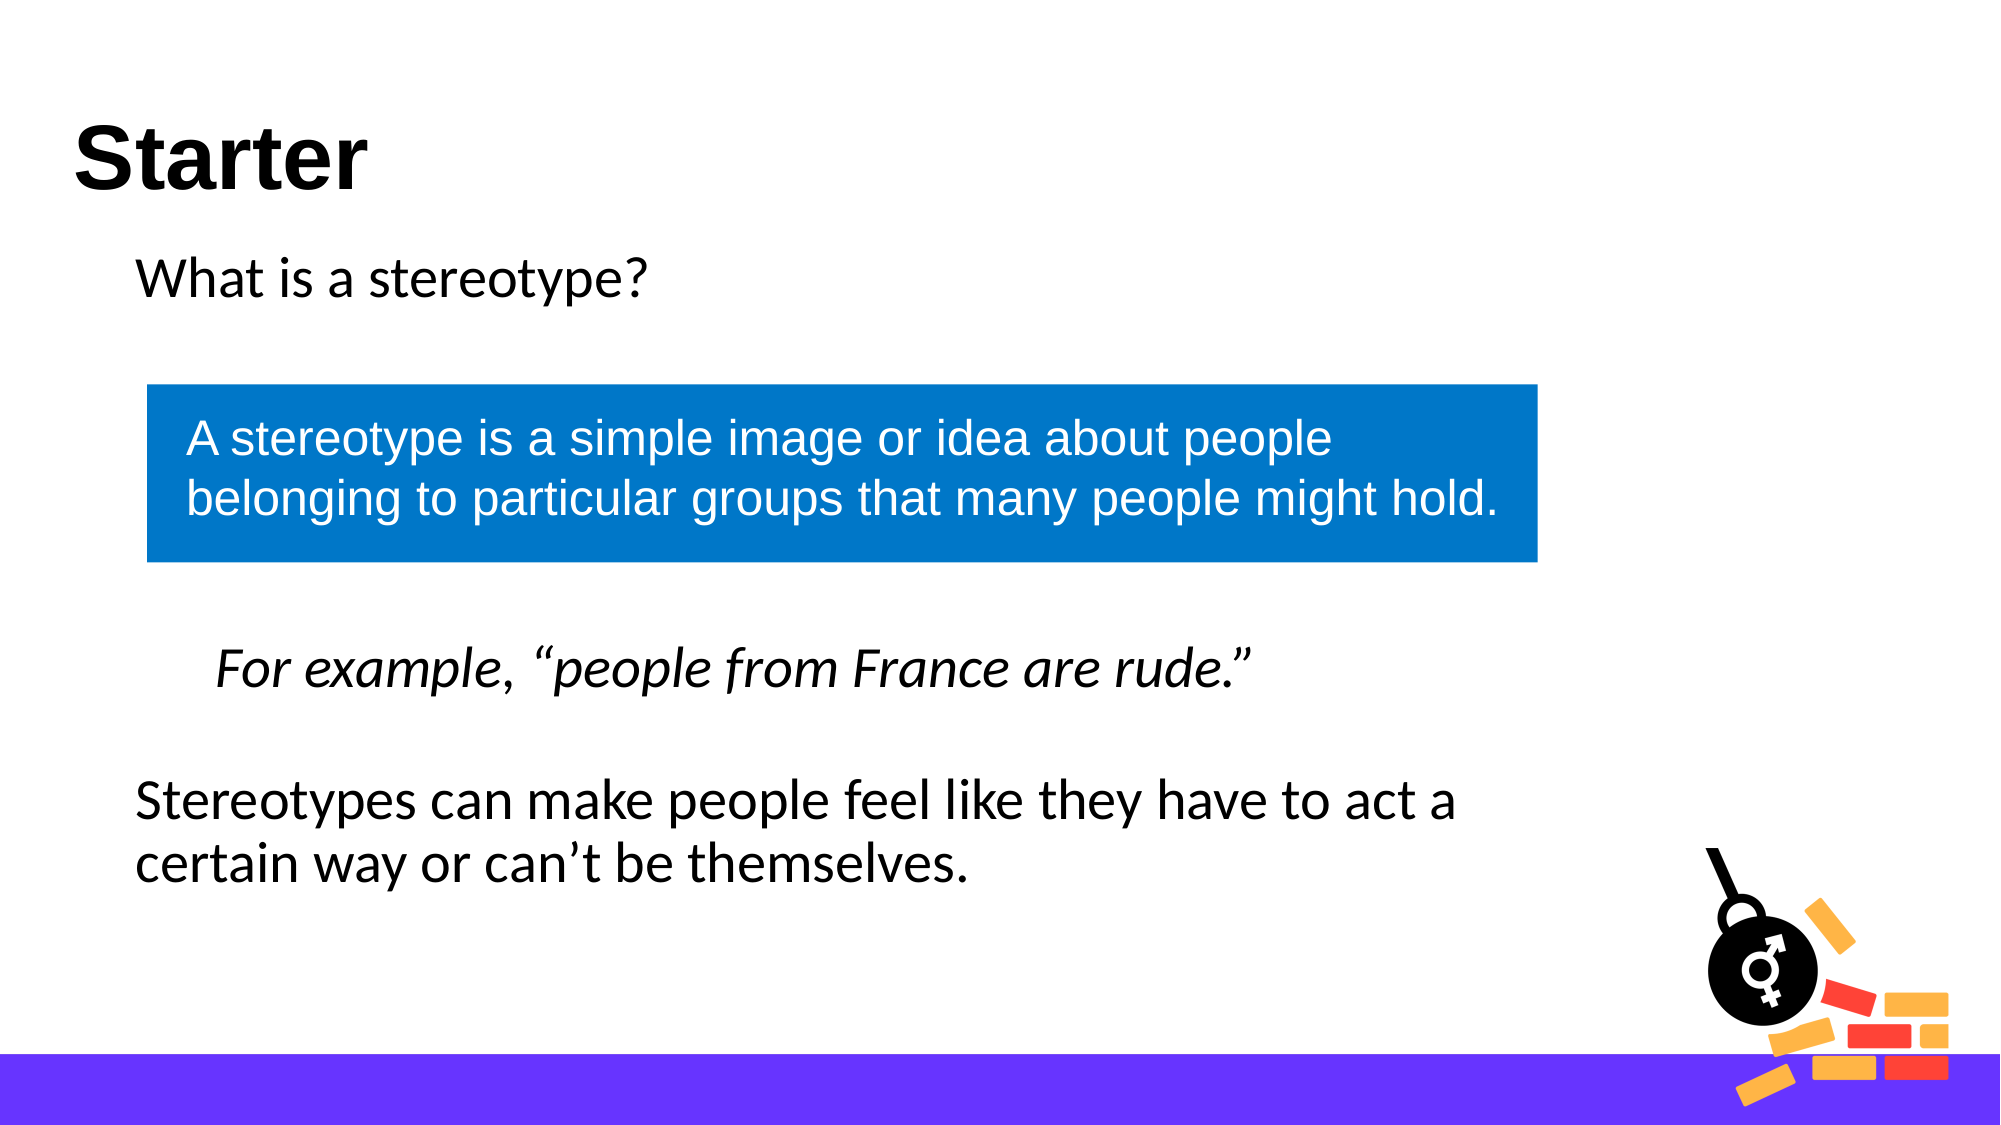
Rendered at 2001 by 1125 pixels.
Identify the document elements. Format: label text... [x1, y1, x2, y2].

text_box For example, “people from France are rude.” [200, 629, 1299, 734]
list What is a stereotype? [120, 239, 923, 344]
text_box A stereotype is a simple image or idea about people belonging to particular groups that many people might hold. [171, 398, 1538, 533]
title Starter [59, 0, 1857, 218]
text_box [146, 383, 1539, 563]
text_box Stereotypes can make people feel like they have to act a certain way or can’t be themselves. [120, 761, 1651, 936]
picture [0, 0, 2000, 1125]
